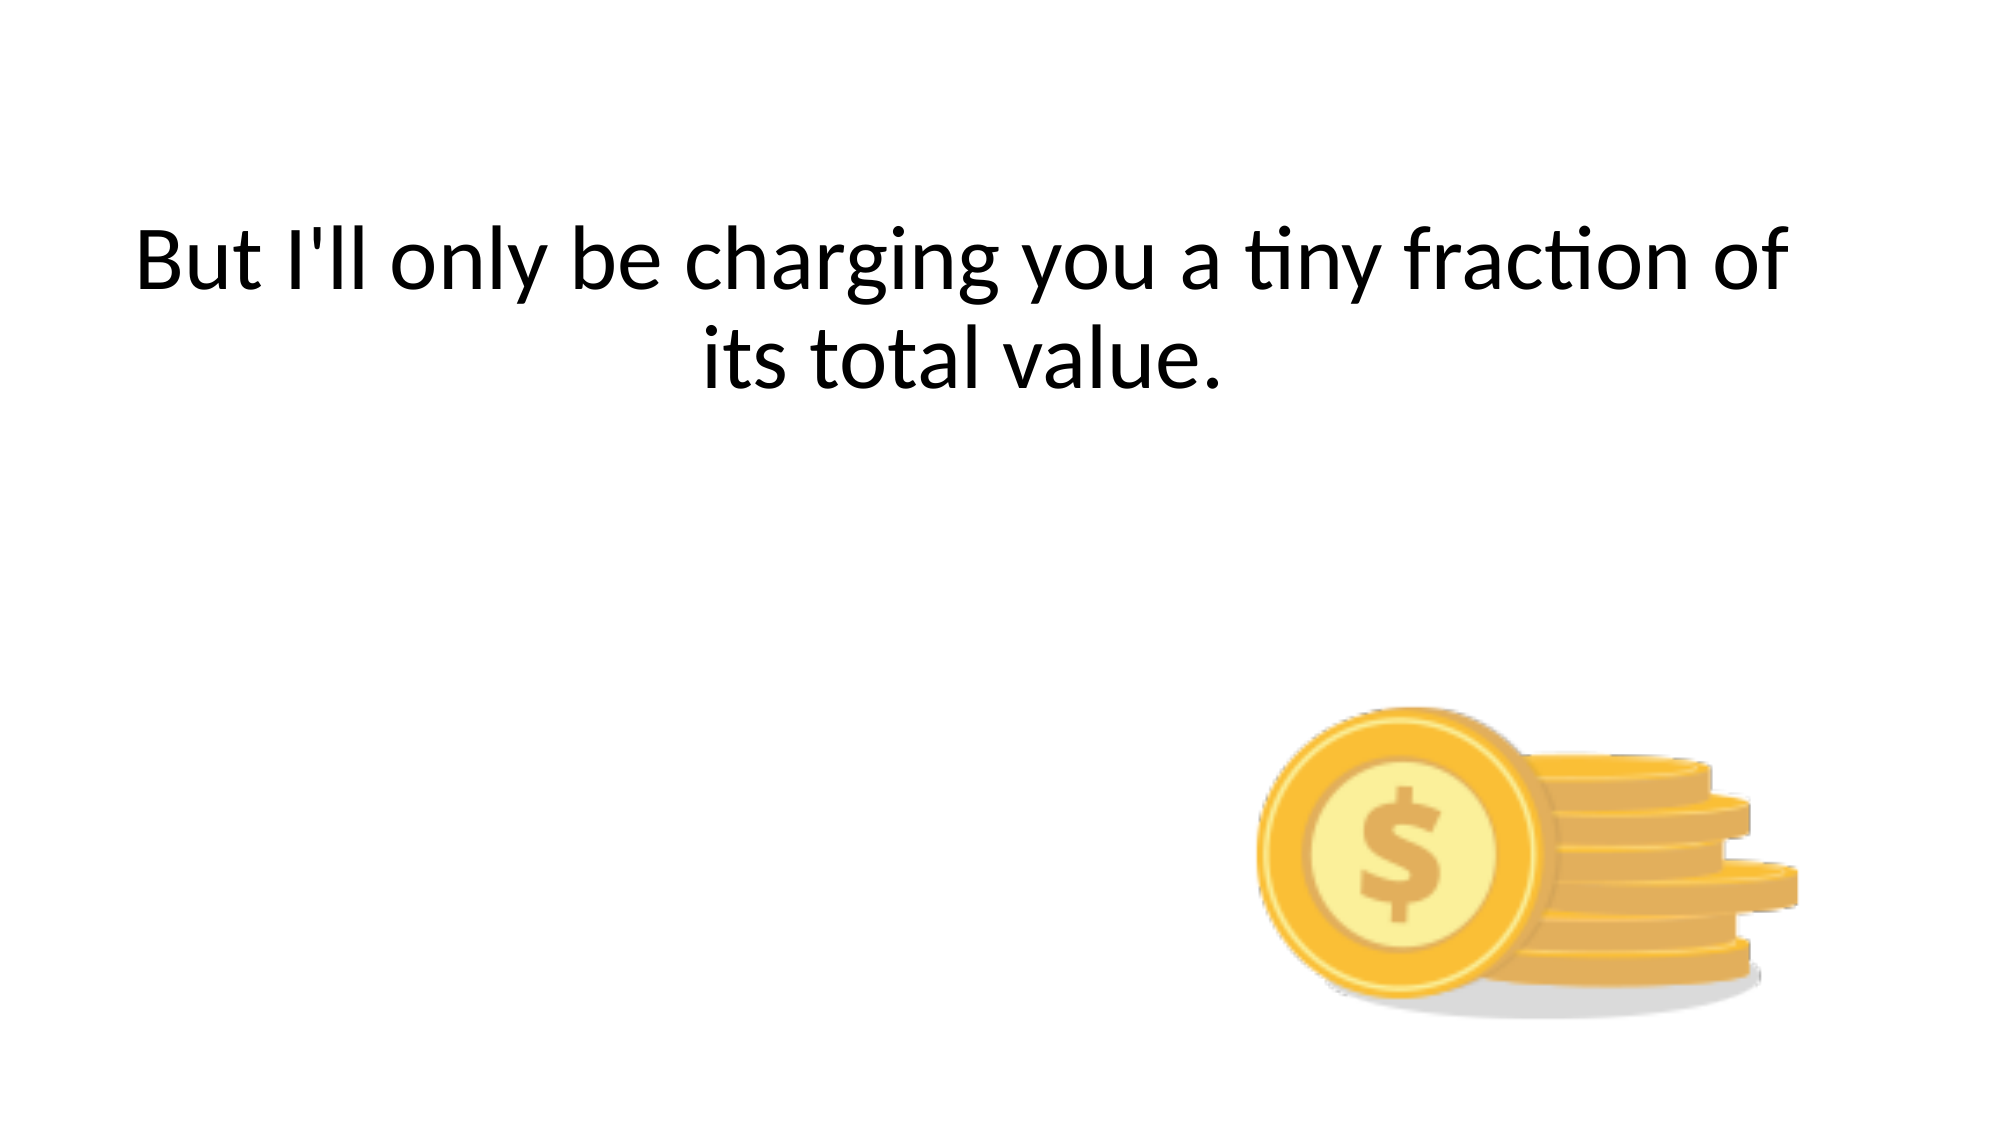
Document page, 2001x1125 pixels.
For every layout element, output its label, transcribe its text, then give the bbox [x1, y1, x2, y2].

list But I'll only be charging you a tiny fraction of its total value. [100, 202, 1826, 764]
picture [1101, 600, 1956, 1125]
